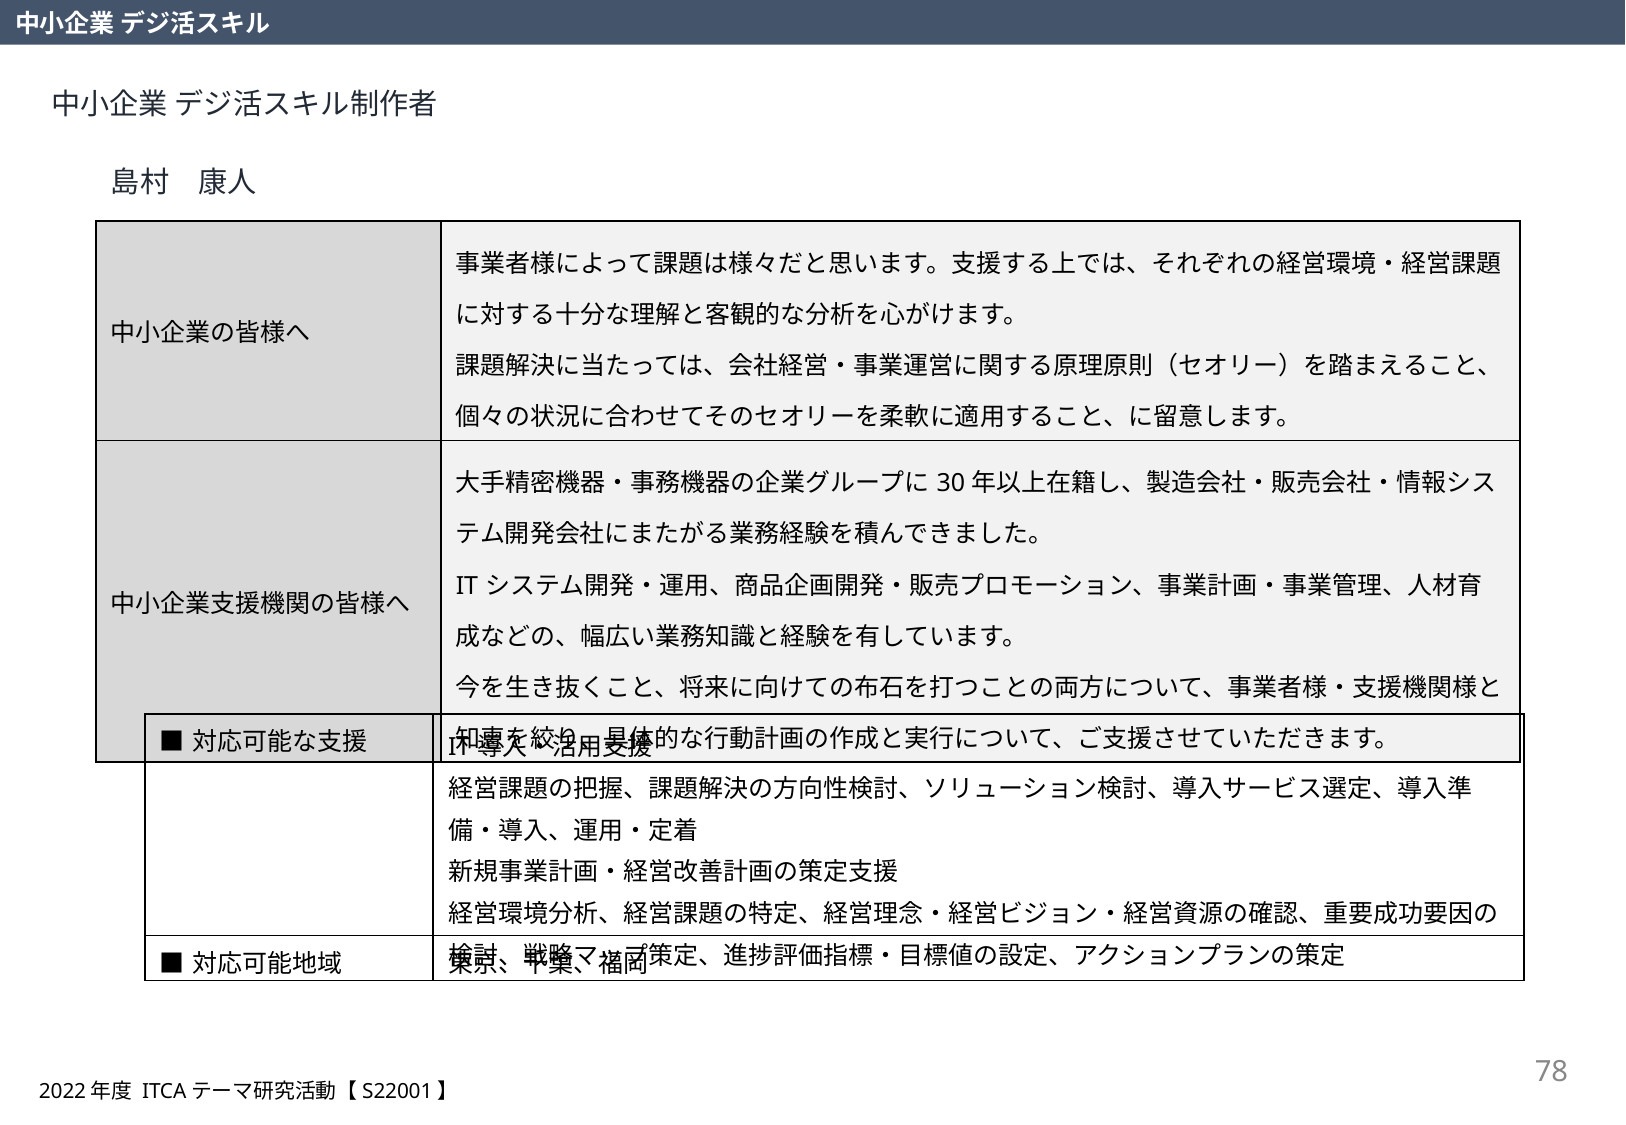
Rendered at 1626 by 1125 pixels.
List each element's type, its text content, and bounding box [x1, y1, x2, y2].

table_header IT導入・活用支援 経営課題の把握、課題解決の方向性検討、ソリューション検討、導入サービス選定、導入準備・導入、運用・定着 新規事業計画・経営改善計画の策定支援 経営環境分析、経営課題の特定、経営理念・経営ビジョン・経営資源の確認、重要成功要因の検討、戦略マップ策定、進捗評価指標・目標値の設定、アクションプランの策定 [434, 715, 1523, 935]
table_header 中小企業の皆様へ [97, 222, 440, 440]
text_box 中小企業 デジ活スキル [0, 0, 1625, 45]
table_cell ■対応可能地域 [146, 936, 432, 980]
slide_number 78 [1217, 1042, 1584, 1103]
table_cell 大手精密機器・事務機器の企業グループに30年以上在籍し、製造会社・販売会社・情報システム開発会社にまたがる業務経験を積んできました。 ITシステム開発・運用、商品企画開発・販売プロモーション、事業計画・事業管理、人材育成などの、幅広い業務知識と経験を有しています。 今を生き抜くこと、将来に向けての布石を打つことの両方について、事業者様・支援機関様と知恵を絞り、具体的な行動計画の作成と実行について、ご支援させていただきます。 [442, 441, 1519, 713]
table_cell 東京、千葉、福岡 [434, 936, 1523, 980]
text_box 島村 康人 [95, 156, 1244, 207]
table_header ■対応可能な支援 [146, 715, 432, 935]
table_cell 中小企業支援機関の皆様へ [97, 441, 440, 761]
text_box 中小企業 デジ活スキル制作者 [36, 78, 1185, 129]
table_header 事業者様によって課題は様々だと思います。支援する上では、それぞれの経営環境・経営課題に対する十分な理解と客観的な分析を心がけます。 課題解決に当たっては、会社経営・事業運営に関する原理原則（セオリー）を踏まえること、個々の状況に合わせてそのセオリーを柔軟に適用すること、に留意します。 [442, 222, 1519, 440]
